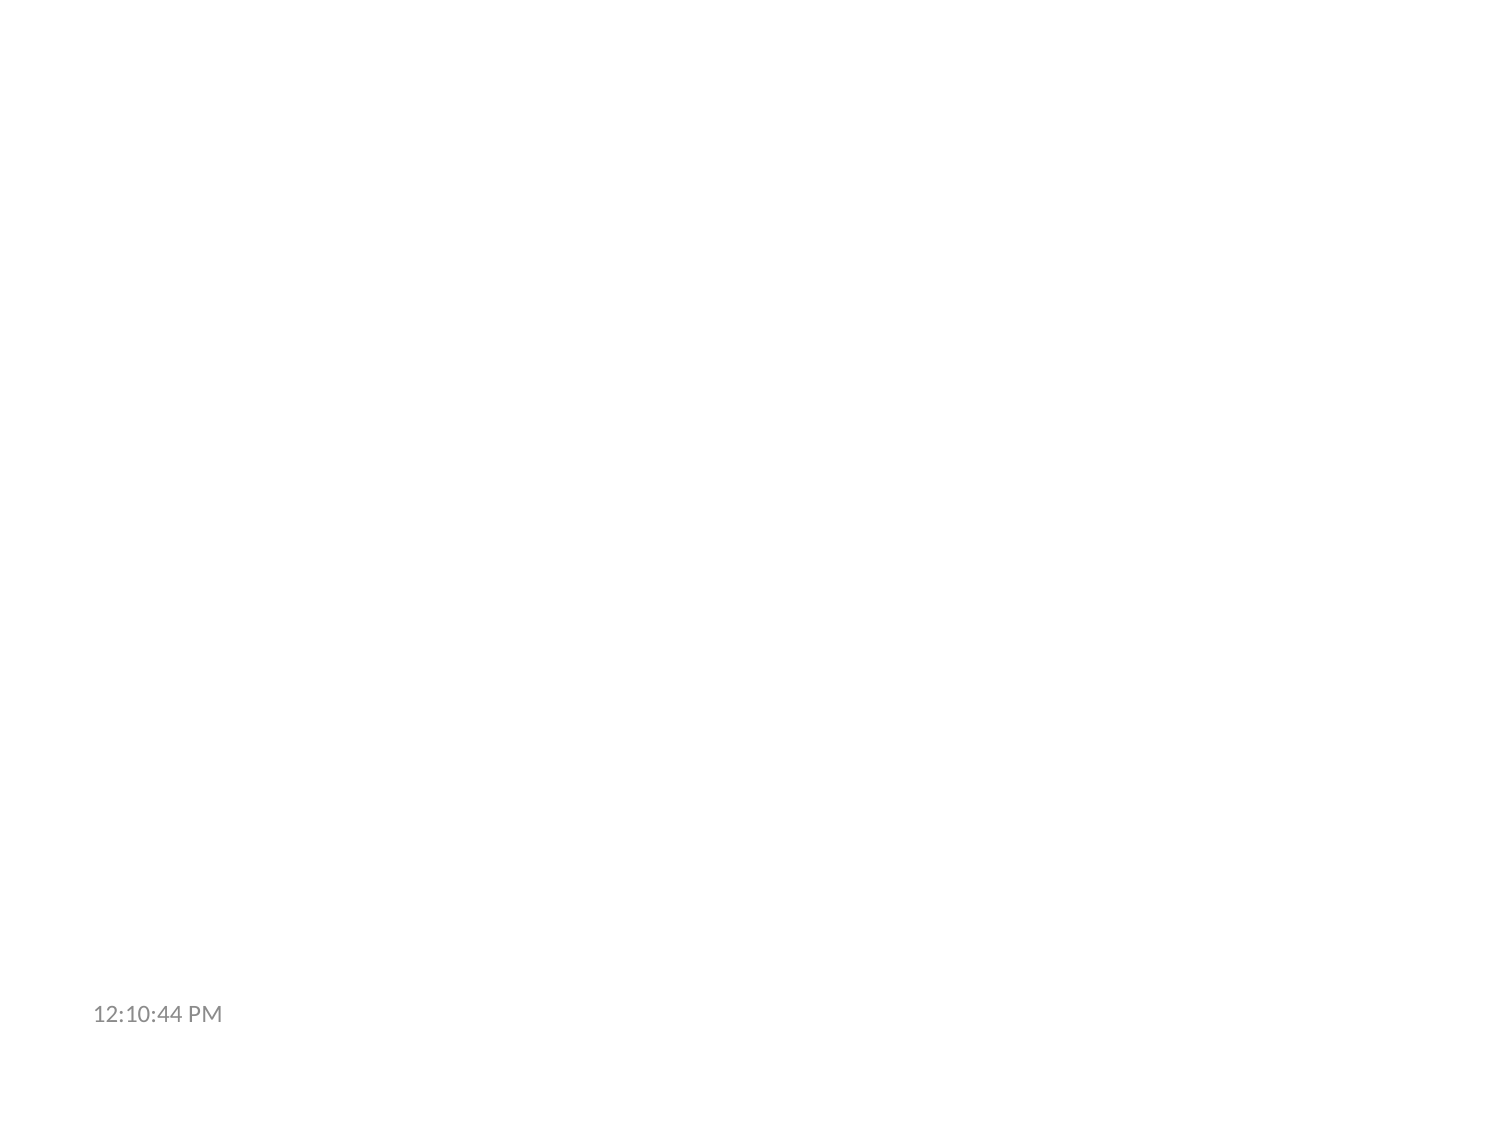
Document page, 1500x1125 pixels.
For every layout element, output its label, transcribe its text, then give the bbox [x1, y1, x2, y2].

text_box 3:35:09 PM [77, 982, 428, 1043]
